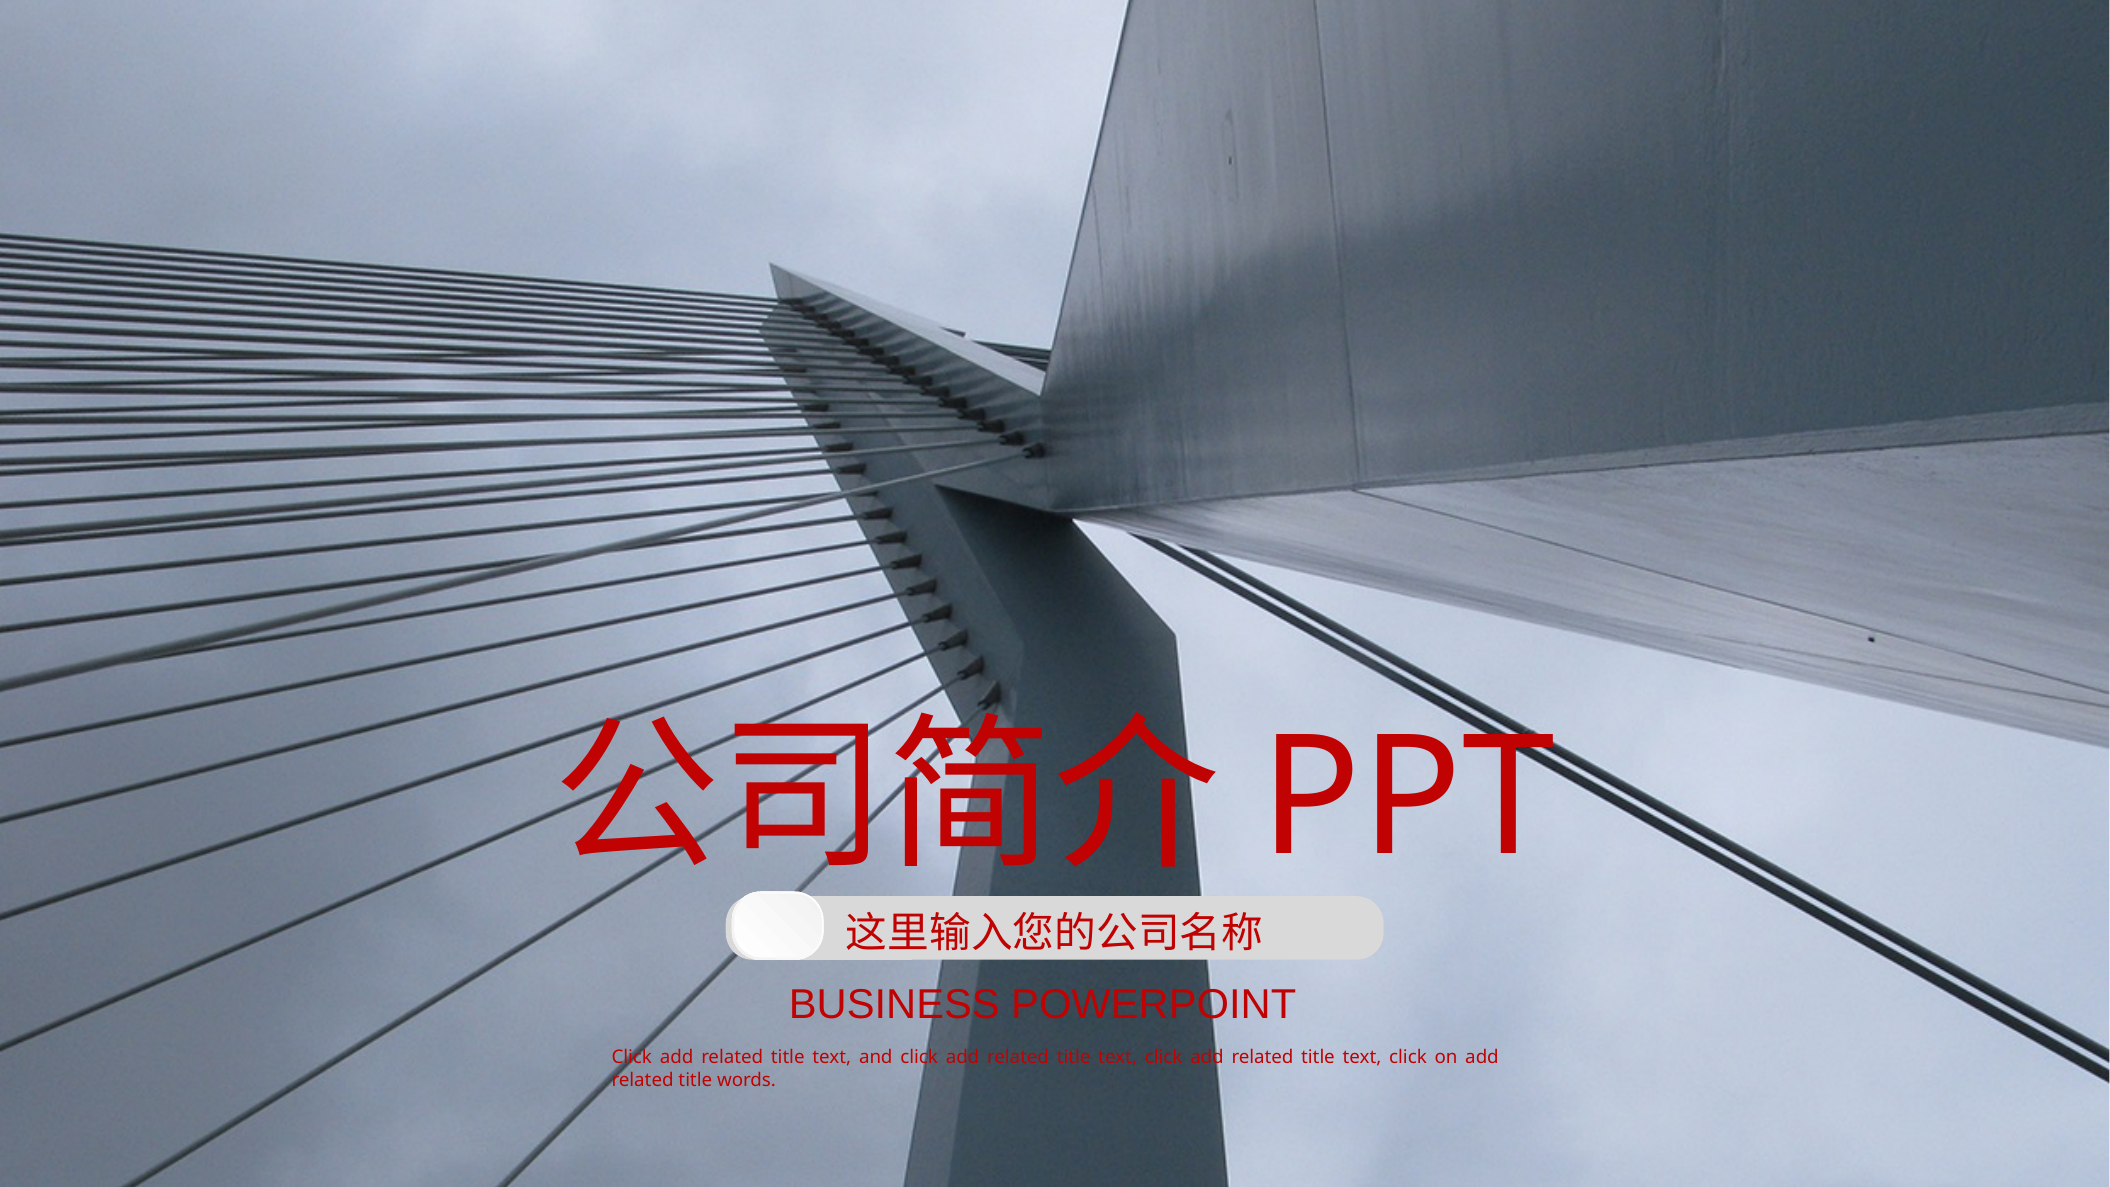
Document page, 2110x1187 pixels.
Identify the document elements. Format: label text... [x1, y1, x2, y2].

text_box [0, 0, 2110, 1187]
text_box 这里输入您的公司名称 [773, 898, 1337, 964]
text_box [724, 905, 731, 951]
text_box BUSINESS POWERPOINT [777, 971, 1332, 1033]
text_box Click add related title text, and click add related title text, click add related title text, click on add related title words. [600, 1039, 1509, 1096]
text_box [824, 895, 1385, 961]
text_box 公司简介PPT [542, 681, 1567, 893]
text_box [731, 891, 824, 960]
